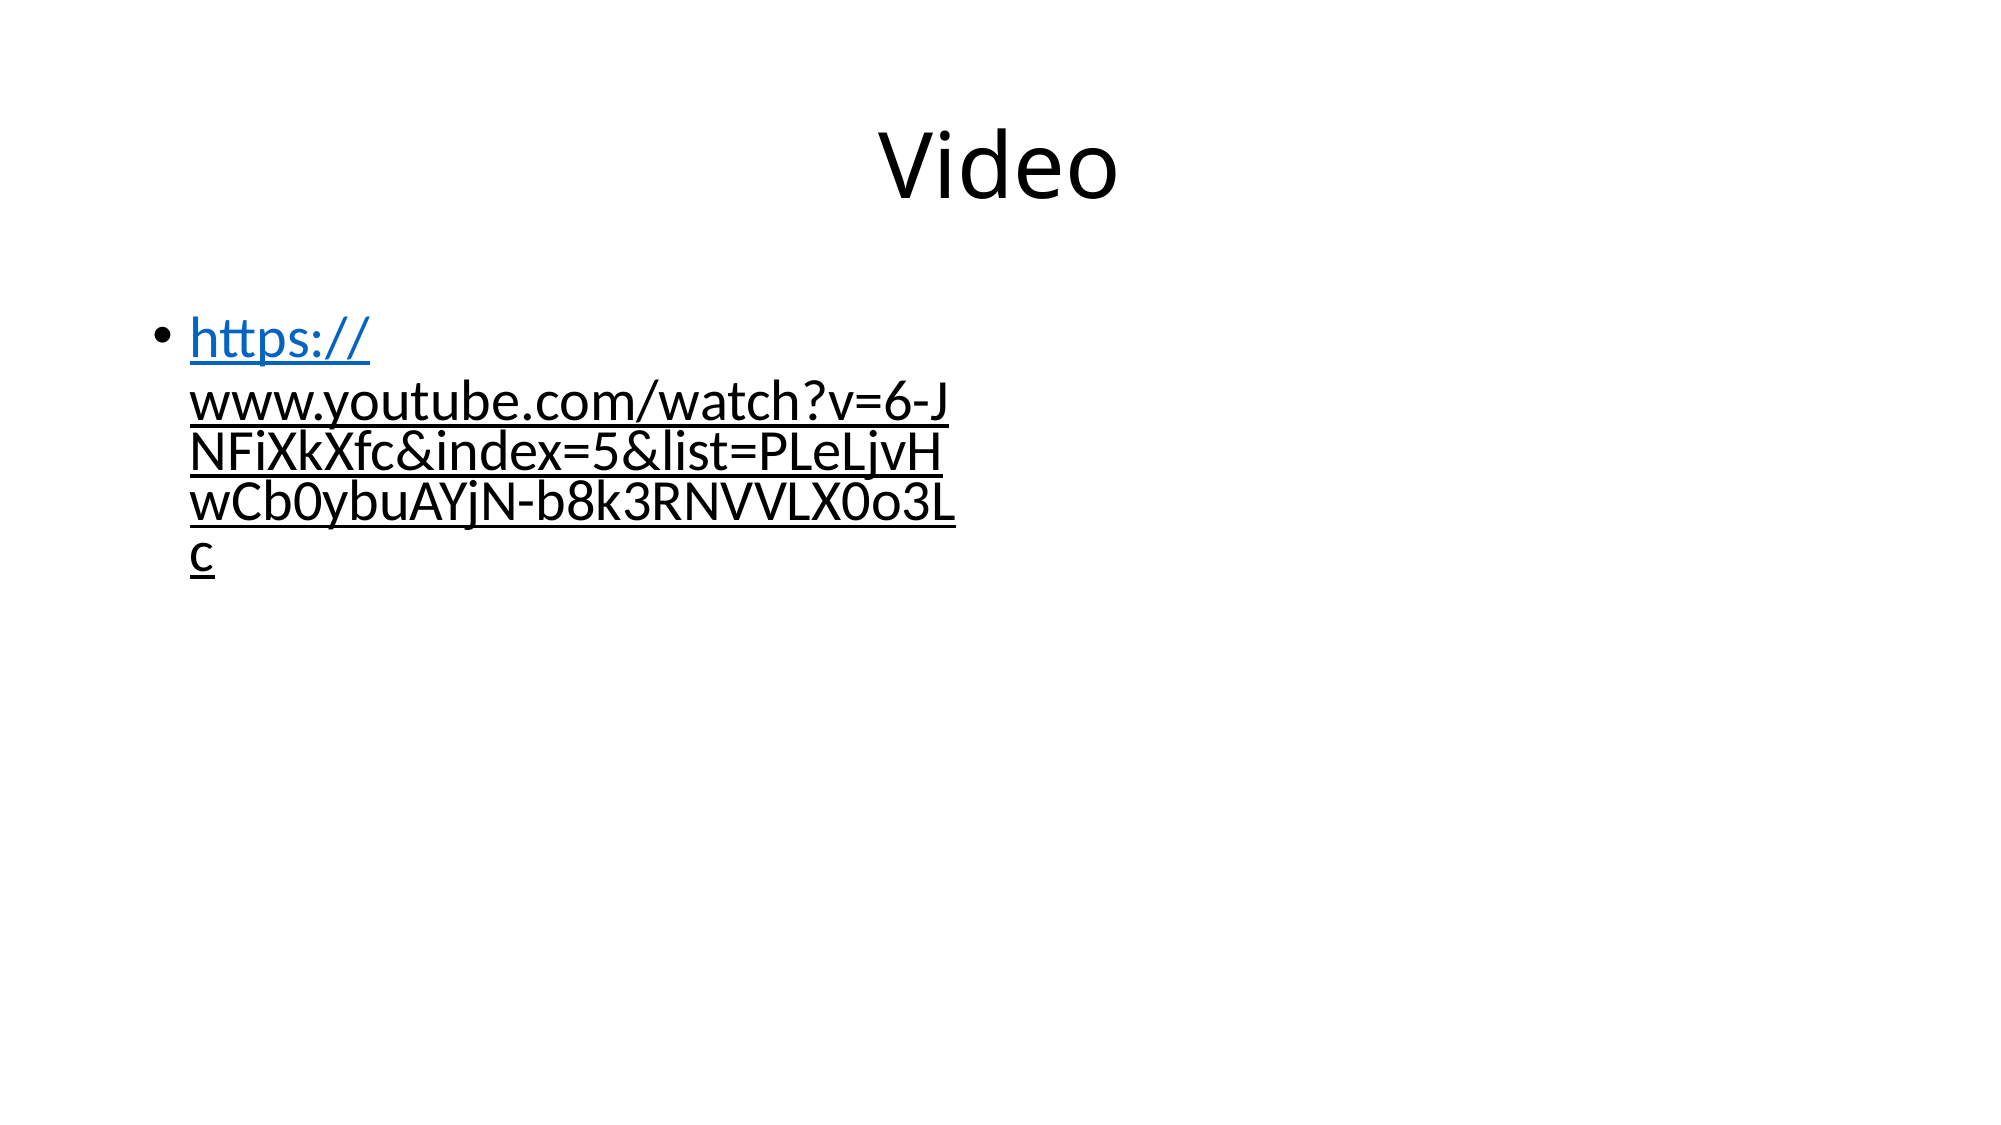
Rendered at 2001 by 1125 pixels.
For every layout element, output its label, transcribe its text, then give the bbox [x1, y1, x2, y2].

title Video [137, 59, 1863, 278]
list https://www.youtube.com/watch?v=6-JNFiXkXfc&index=5&list=PLeLjvHwCb0ybuAYjN-b8k3RNVVLX0o3Lc [137, 299, 988, 1014]
